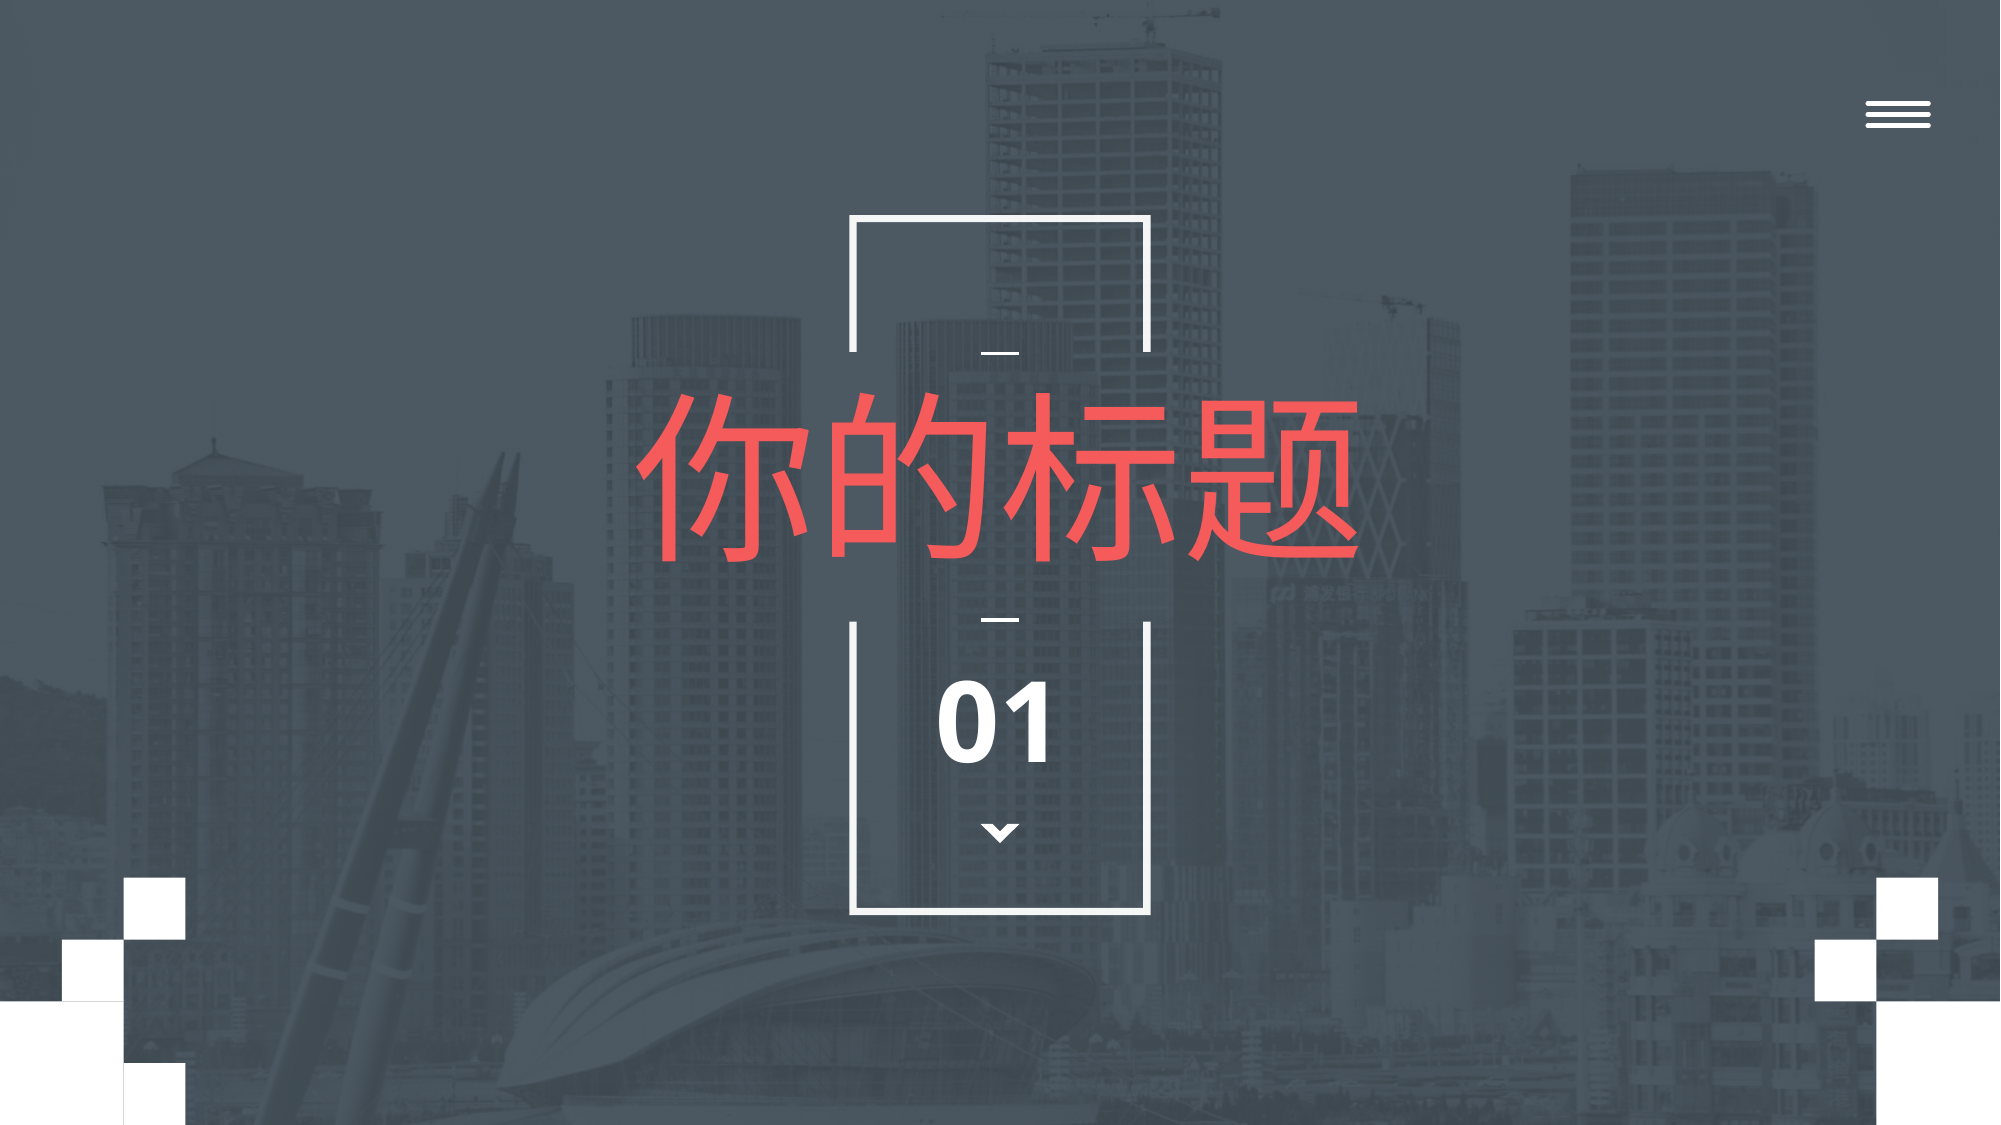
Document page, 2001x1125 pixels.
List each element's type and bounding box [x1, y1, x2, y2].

text_box [1814, 877, 2000, 1125]
text_box [1867, 103, 1929, 126]
text_box [614, 214, 1386, 916]
picture [0, 0, 2000, 1125]
text_box [0, 877, 186, 1125]
